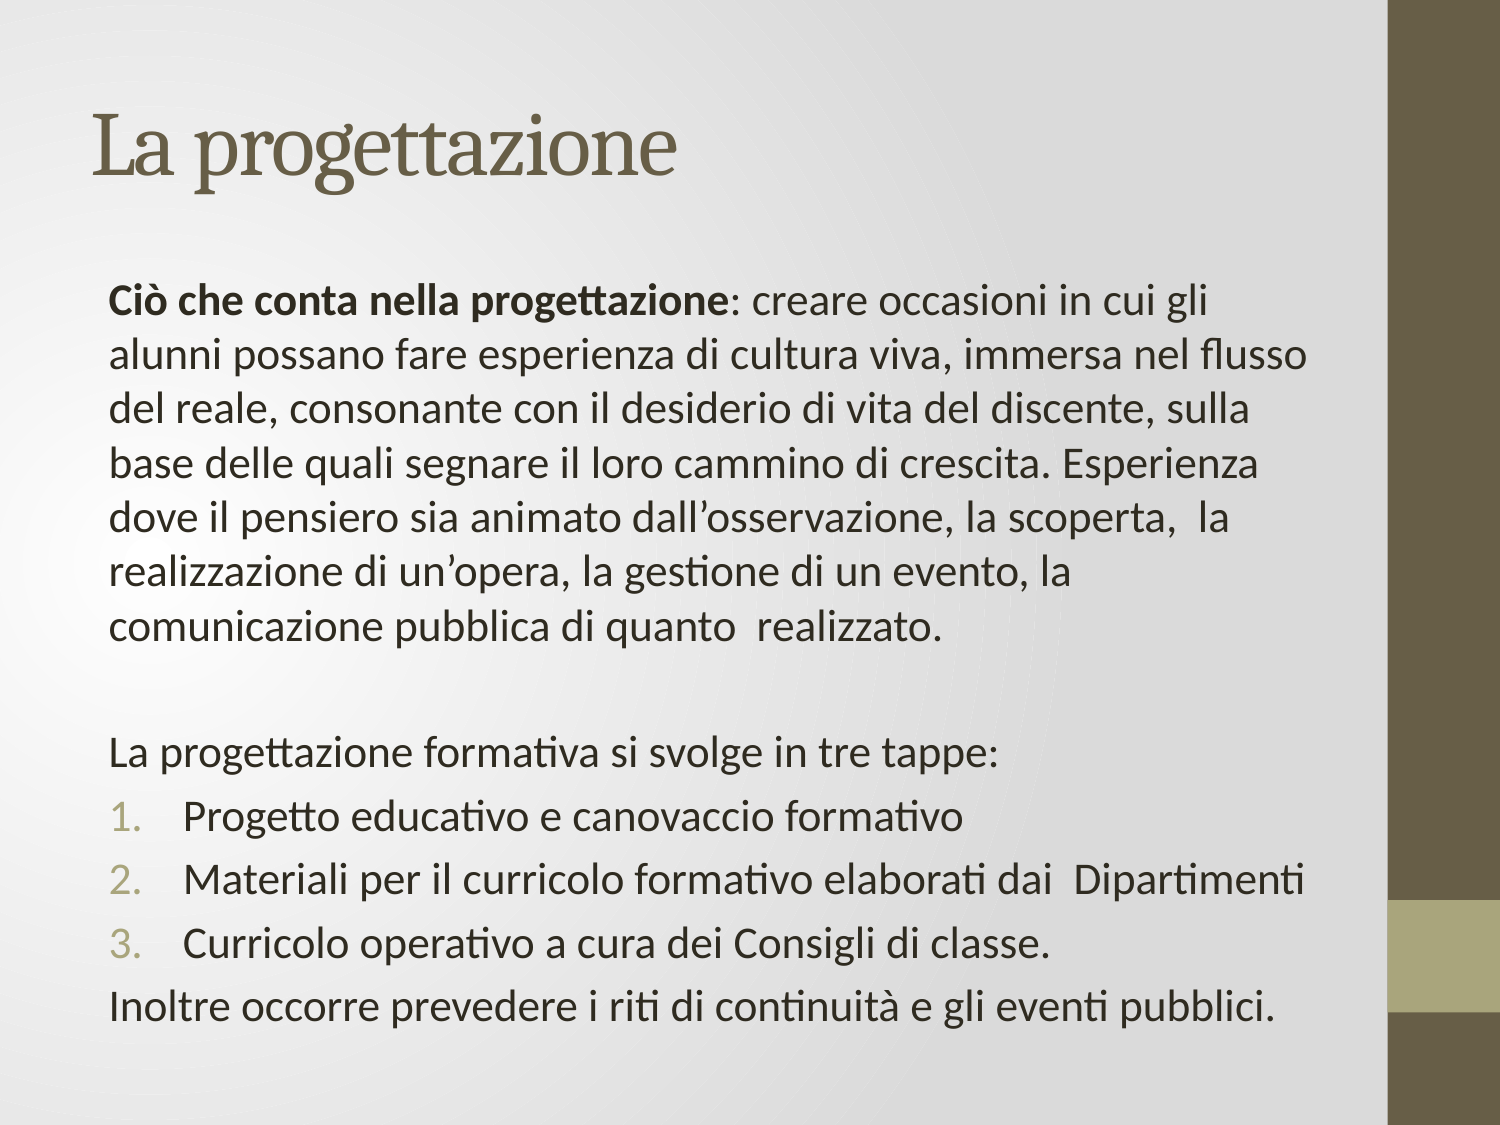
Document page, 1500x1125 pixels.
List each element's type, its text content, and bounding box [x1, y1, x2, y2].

list Ciò che conta nella progettazione: creare occasioni in cui gli alunni possano fare esperienza di cultura viva, immersa nel flusso del reale, consonante con il desiderio di vita del discente, sulla base delle quali segnare il loro cammino di crescita. Esperienza dove il pensiero sia animato dall’osservazione, la scoperta, la realizzazione di un’opera, la gestione di un evento, la comunicazione pubblica di quanto realizzato. La progettazione formativa si svolge in tre tappe: Progetto educativo e canovaccio formativo Materiali per il curricolo formativo elaborati dai Dipartimenti Curricolo operativo a cura dei Consigli di classe. Inoltre occorre prevedere i riti di continuità e gli eventi pubblici. [75, 262, 1325, 1050]
title La progettazione [75, 45, 1325, 233]
